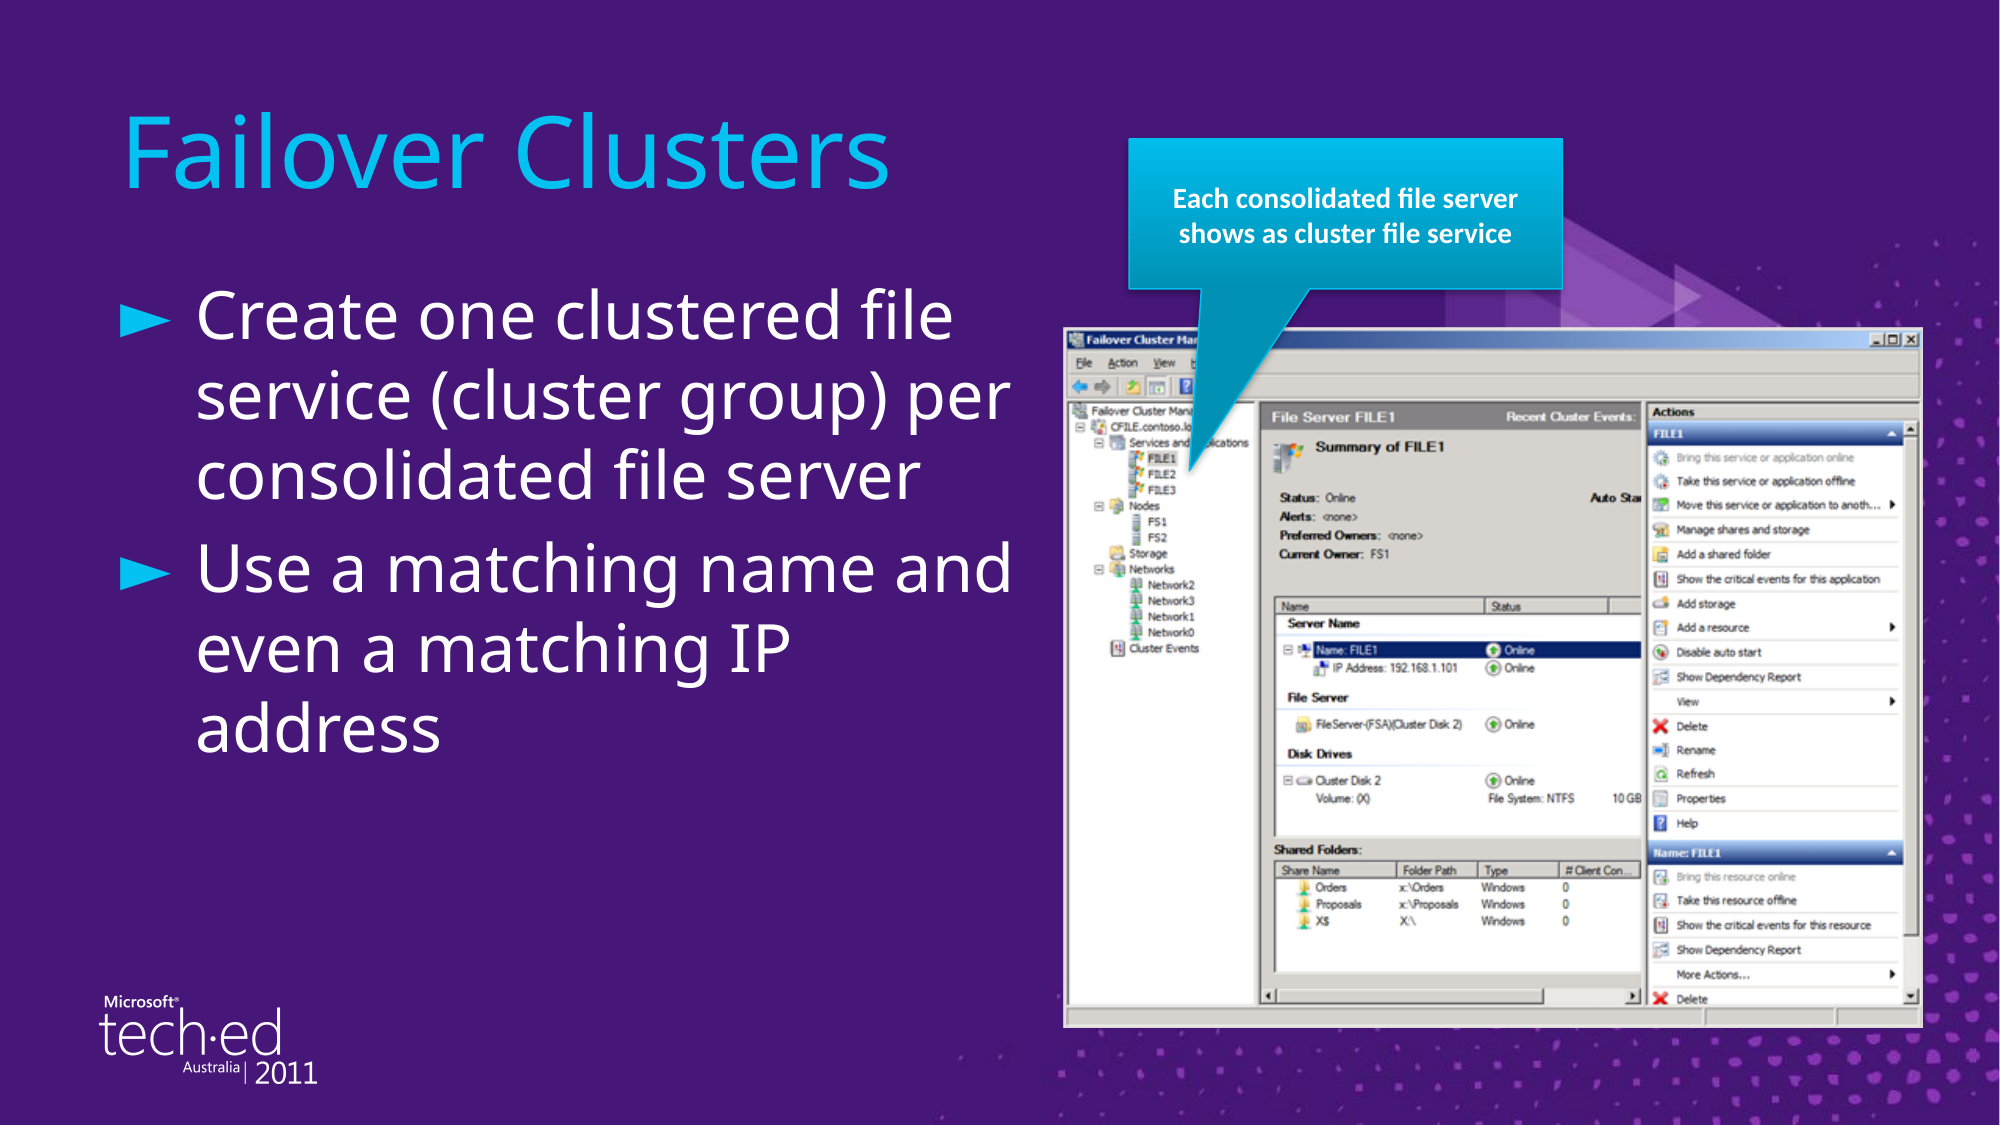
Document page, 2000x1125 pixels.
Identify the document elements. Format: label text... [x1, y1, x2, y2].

title Failover Clusters [99, 54, 1900, 243]
picture [0, 0, 2000, 1125]
text_box Each consolidated file server shows as cluster file service [1128, 138, 1564, 326]
list Create one clustered file service (cluster group) per consolidated file server Use a matching name and even a matching IP address [99, 262, 1064, 1005]
